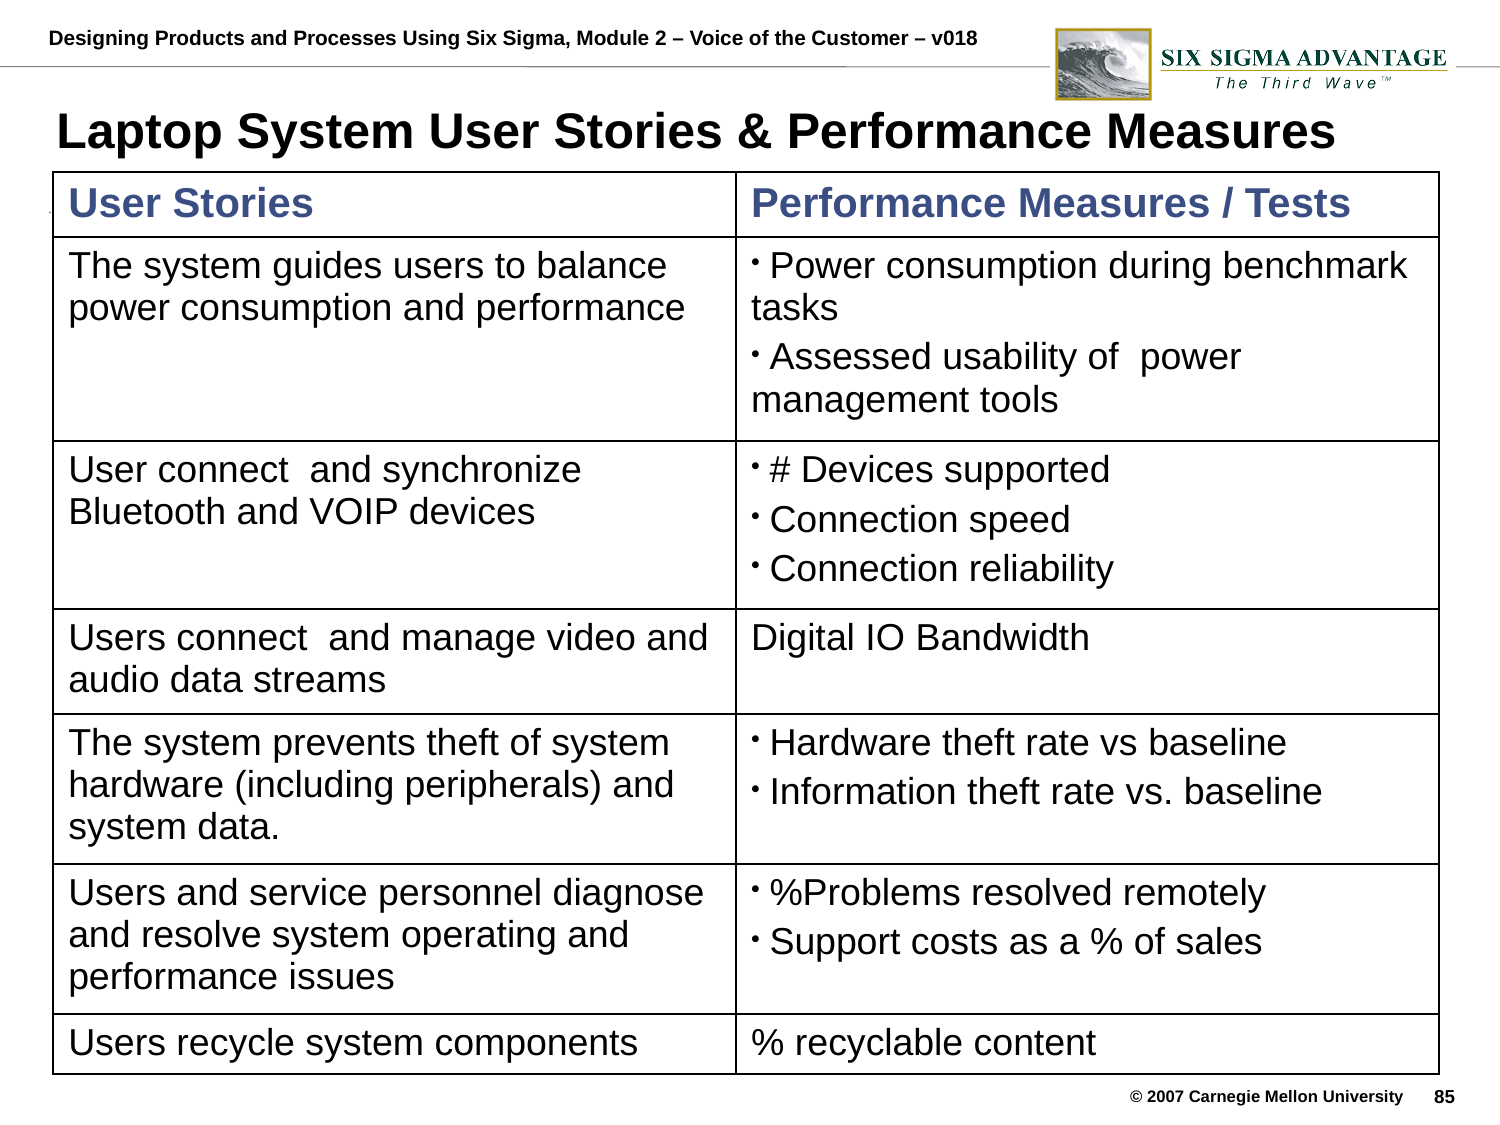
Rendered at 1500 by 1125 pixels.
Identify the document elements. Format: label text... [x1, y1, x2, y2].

table_cell The system guides users to balance power consumption and performance [54, 238, 735, 440]
table_cell # Devices supported Connection speed Connection reliability [737, 442, 1438, 608]
table_cell The system prevents theft of system hardware (including peripherals) and system data. [54, 715, 735, 863]
title Laptop System User Stories & Performance Measures [41, 102, 1472, 166]
table_header Performance Measures / Tests [737, 173, 1438, 236]
table_cell %Problems resolved remotely Support costs as a % of sales [737, 865, 1438, 1013]
table_cell Users and service personnel diagnose and resolve system operating and performance issues [54, 865, 735, 1013]
table_cell Hardware theft rate vs baseline Information theft rate vs. baseline [737, 715, 1438, 863]
table_header User Stories [54, 173, 735, 236]
table_cell User connect and synchronize Bluetooth and VOIP devices [54, 442, 735, 608]
table_cell Users connect and manage video and audio data streams [54, 610, 735, 713]
table_cell Digital IO Bandwidth [737, 610, 1438, 713]
table_cell Power consumption during benchmark tasks Assessed usability of power management tools [737, 238, 1438, 440]
table_cell Users recycle system components [54, 1015, 735, 1073]
table_cell % recyclable content [737, 1015, 1438, 1073]
picture [1049, 24, 1456, 104]
